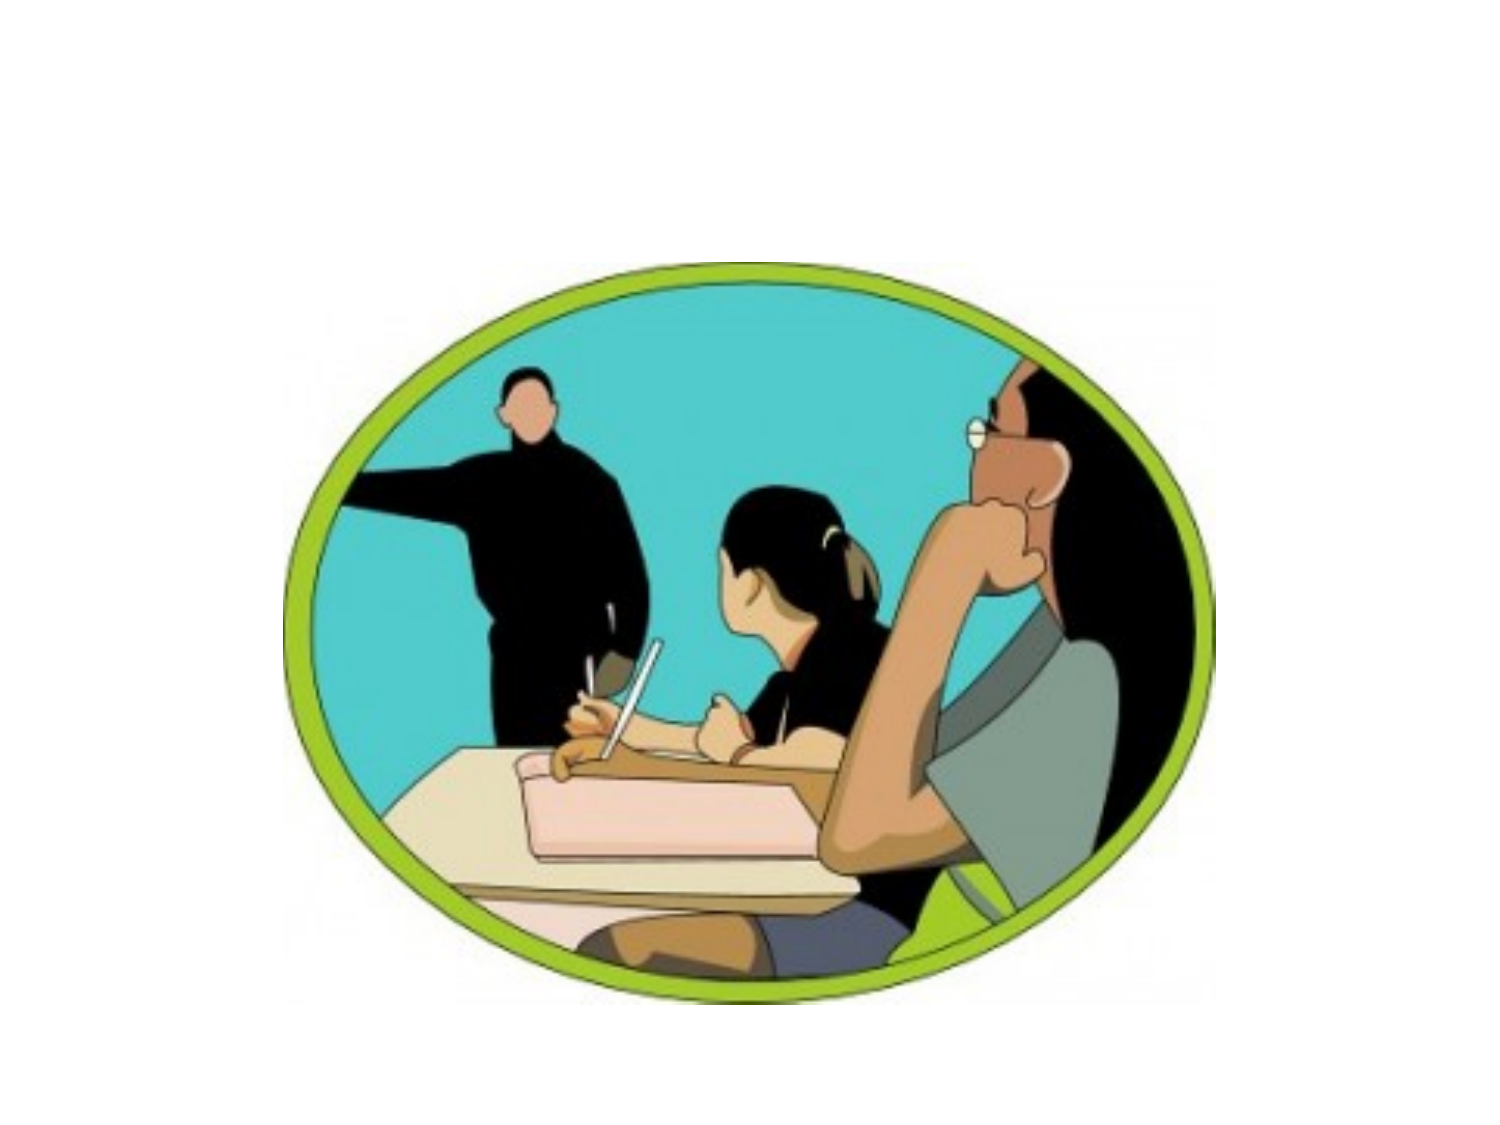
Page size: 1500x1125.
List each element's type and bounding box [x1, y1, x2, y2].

list [74, 262, 1426, 1006]
